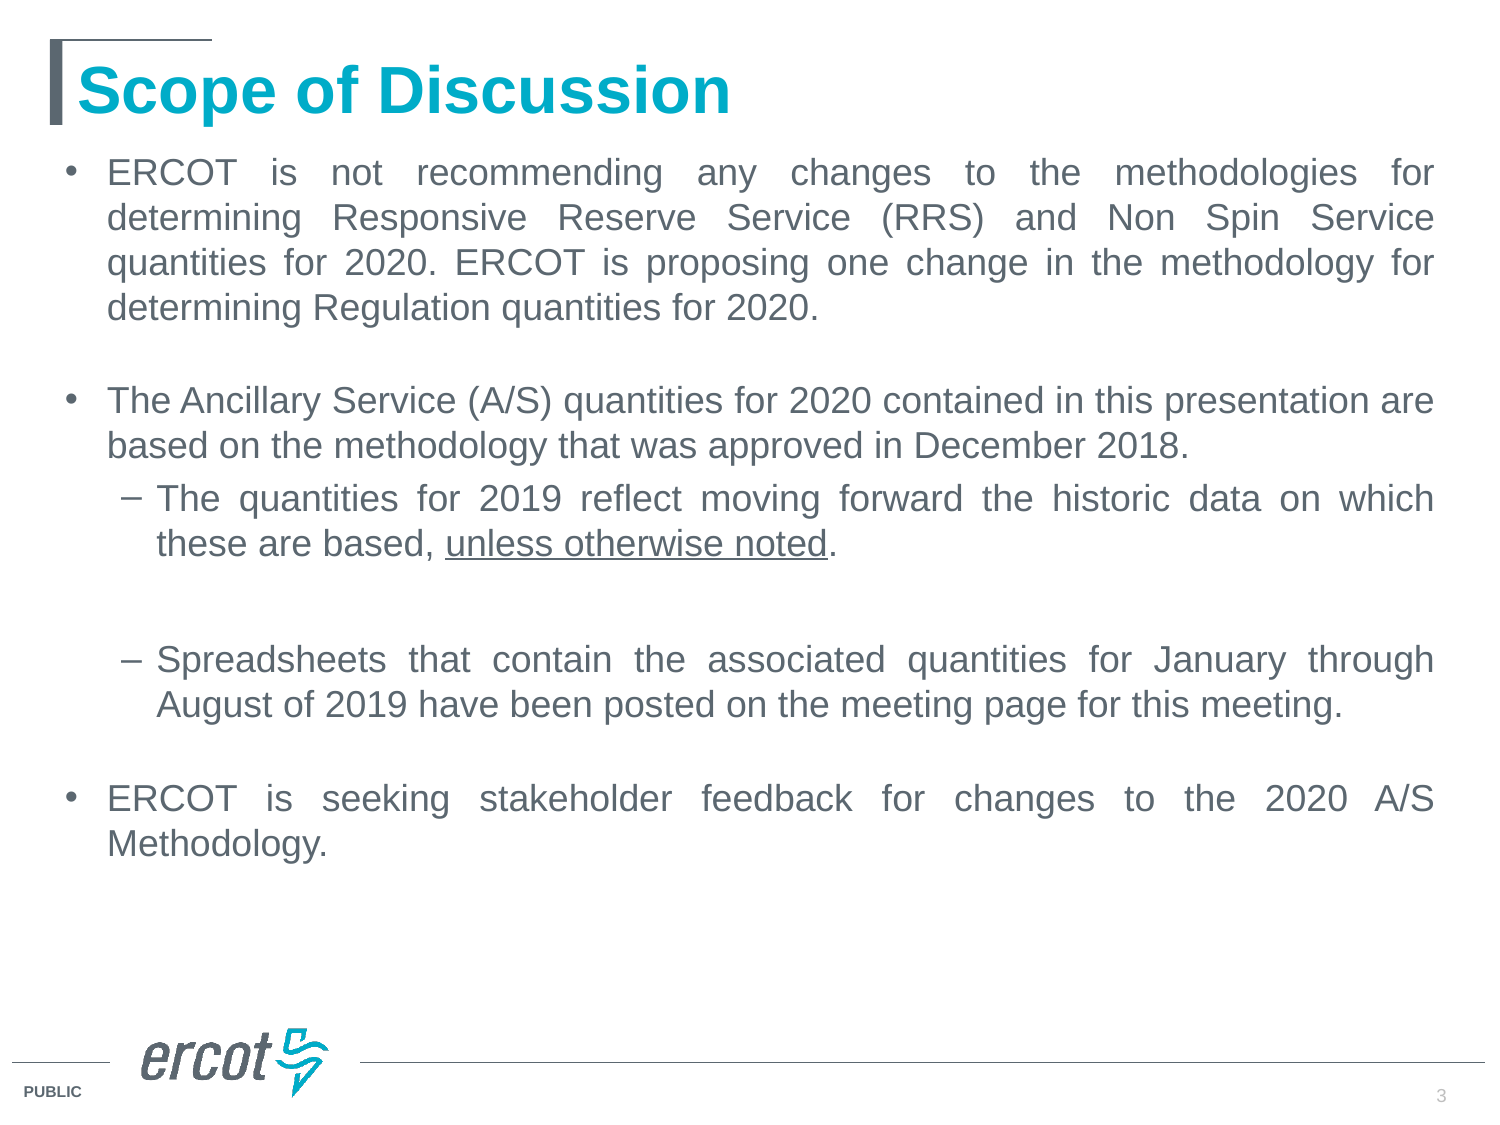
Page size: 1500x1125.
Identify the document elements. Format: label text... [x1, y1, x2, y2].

slide_number 3 [1425, 1076, 1500, 1112]
title Scope of Discussion [62, 39, 1450, 125]
picture [137, 1024, 332, 1100]
list ERCOT is not recommending any changes to the methodologies for determining Responsive Reserve Service (RRS) and Non Spin Service quantities for 2020. ERCOT is proposing one change in the methodology for determining Regulation quantities for 2020. The Ancillary Service (A/S) quantities for 2020 contained in this presentation are based on the methodology that was approved in December 2018. The quantities for 2019 reflect moving forward the historic data on which these are based, unless otherwise noted. Spreadsheets that contain the associated quantities for January through August of 2019 have been posted on the meeting page for this meeting. ERCOT is seeking stakeholder feedback for changes to the 2020 A/S Methodology. [50, 140, 1450, 972]
